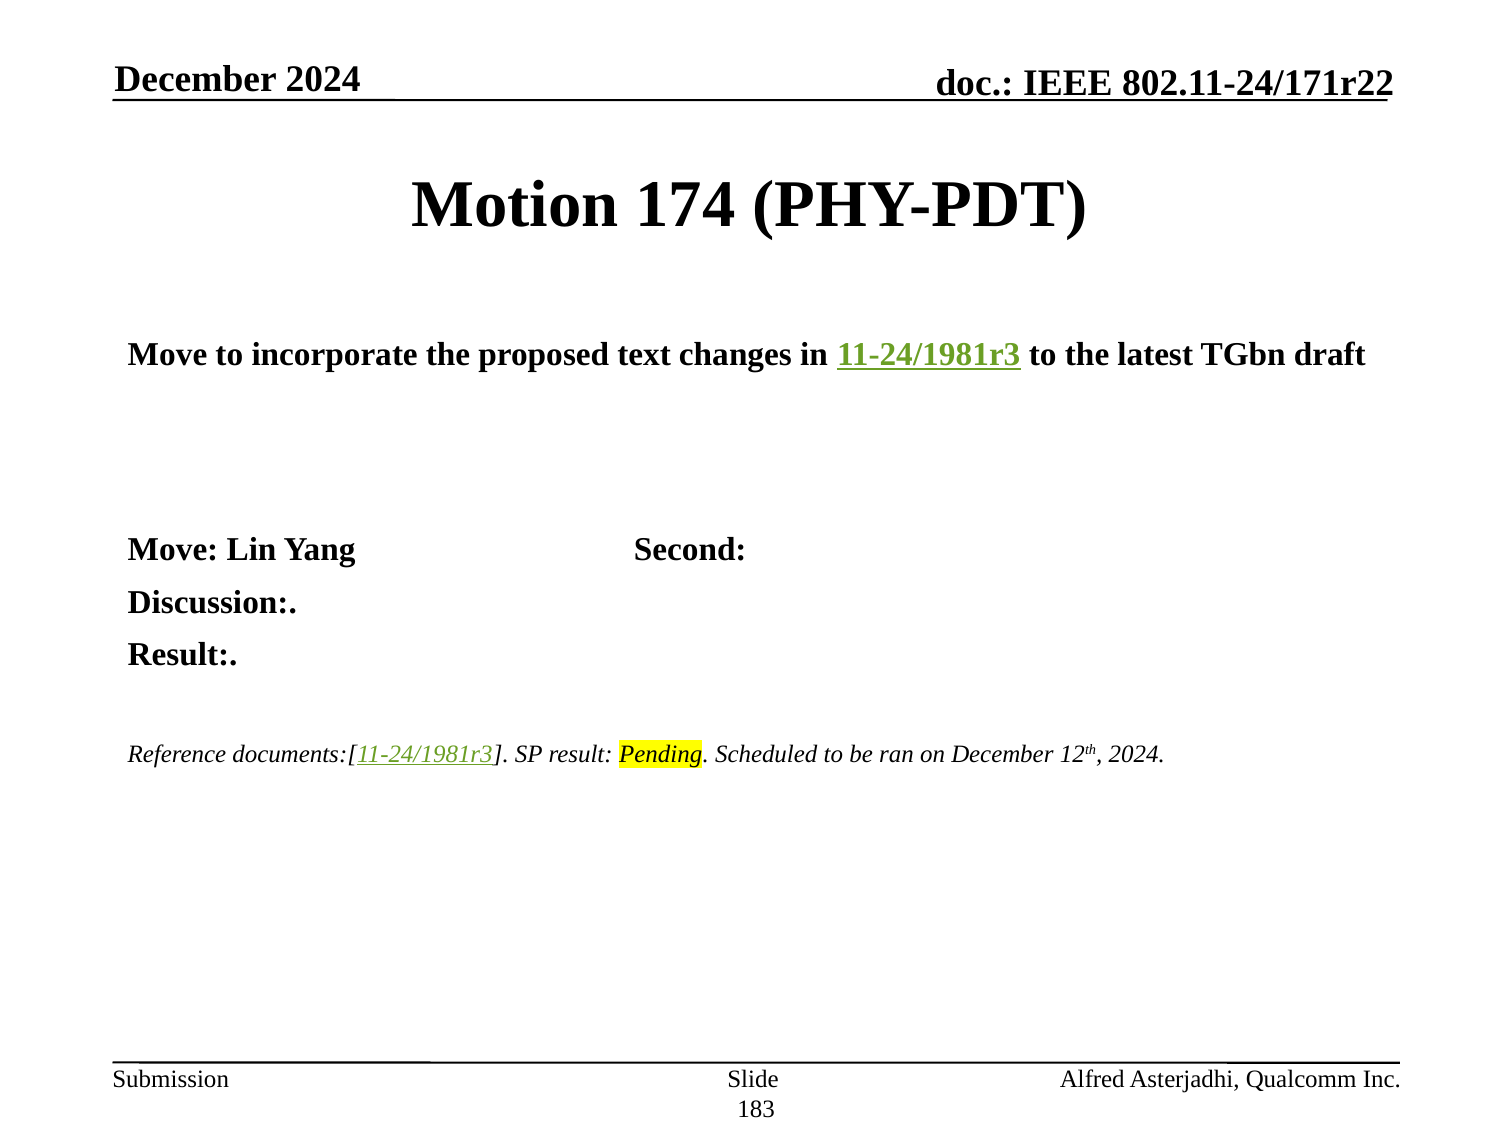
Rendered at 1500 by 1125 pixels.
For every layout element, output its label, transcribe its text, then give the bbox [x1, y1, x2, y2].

list Move to incorporate the proposed text changes in 11-24/1981r3 to the latest TGbn draft Move: Lin Yang Second: Discussion:. Result:. Reference documents:[11-24/1981r3]. SP result: Pending. Scheduled to be ran on December 12th, 2024. [112, 324, 1388, 1000]
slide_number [114, 54, 423, 100]
title Motion 174 (PHY-PDT) [112, 112, 1388, 288]
slide_number Slide 183 [712, 1061, 800, 1123]
footer Alfred Asterjadhi, Qualcomm Inc. [878, 1061, 1402, 1093]
